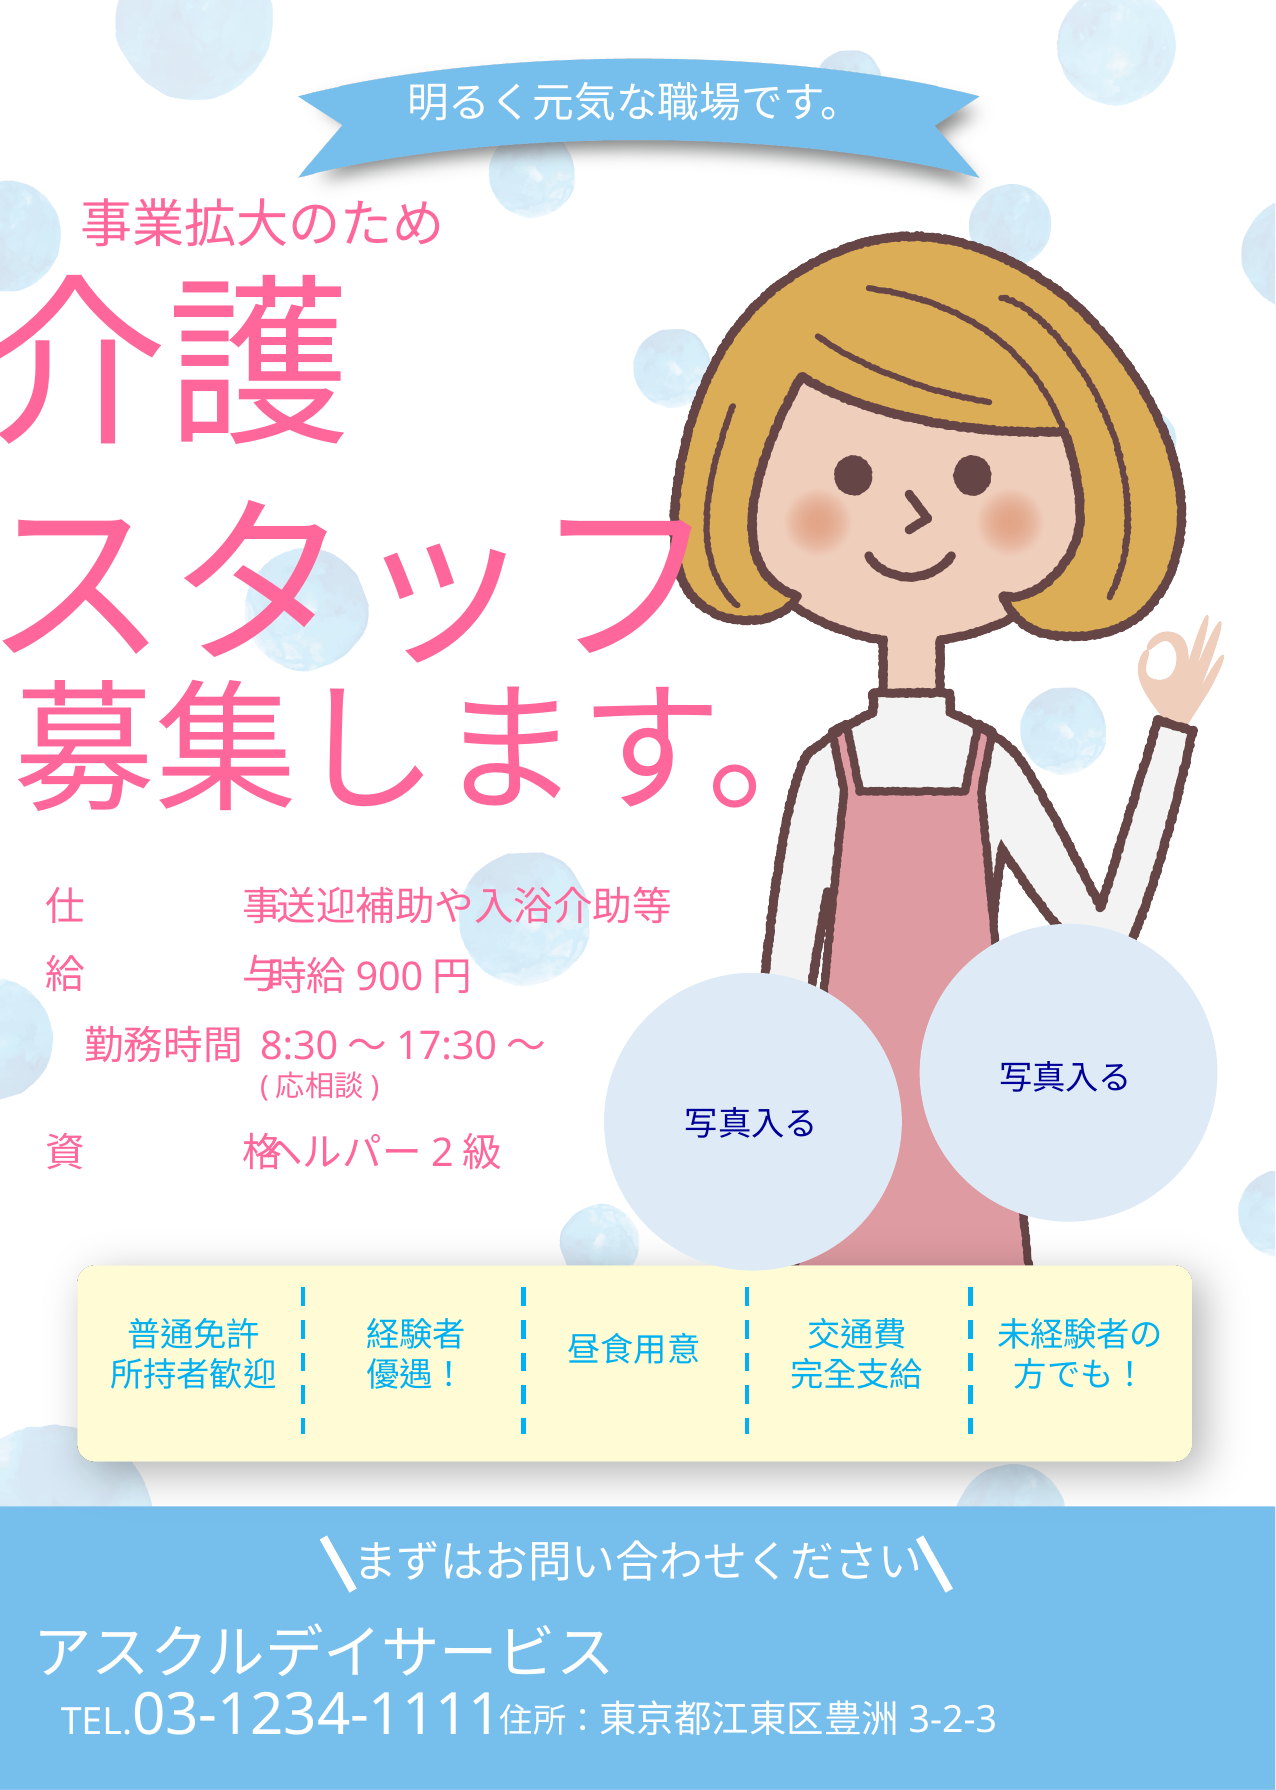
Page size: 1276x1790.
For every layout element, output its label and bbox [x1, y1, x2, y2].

text_box [919, 1537, 950, 1591]
text_box [323, 1537, 354, 1591]
picture [0, 0, 1276, 1790]
